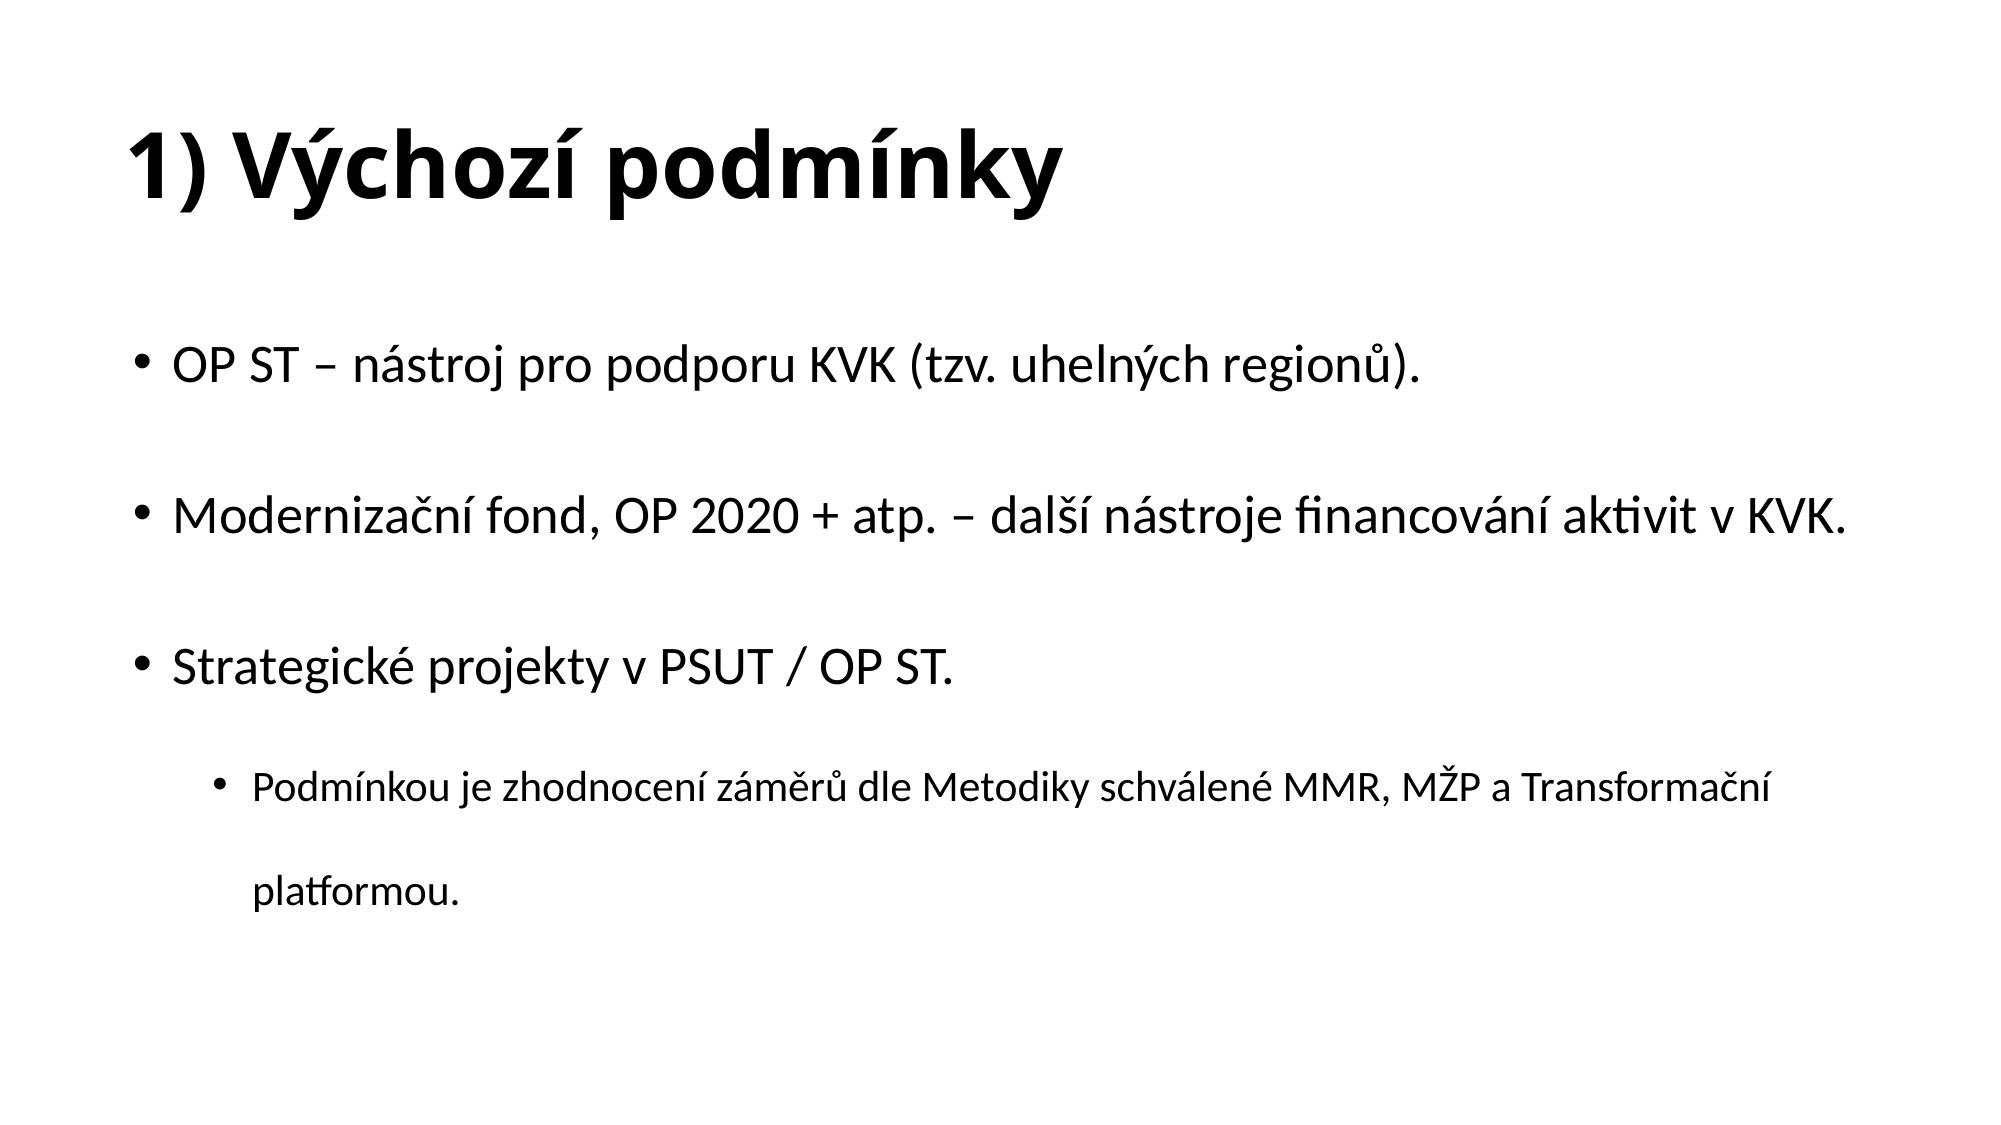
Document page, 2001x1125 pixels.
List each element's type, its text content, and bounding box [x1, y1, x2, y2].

list OP ST – nástroj pro podporu KVK (tzv. uhelných regionů). Modernizační fond, OP 2020 + atp. – další nástroje financování aktivit v KVK. Strategické projekty v PSUT / OP ST. Podmínkou je zhodnocení záměrů dle Metodiky schválené MMR, MŽP a Transformační platformou. [117, 255, 1882, 970]
title 1) Výchozí podmínky [109, 59, 1835, 278]
